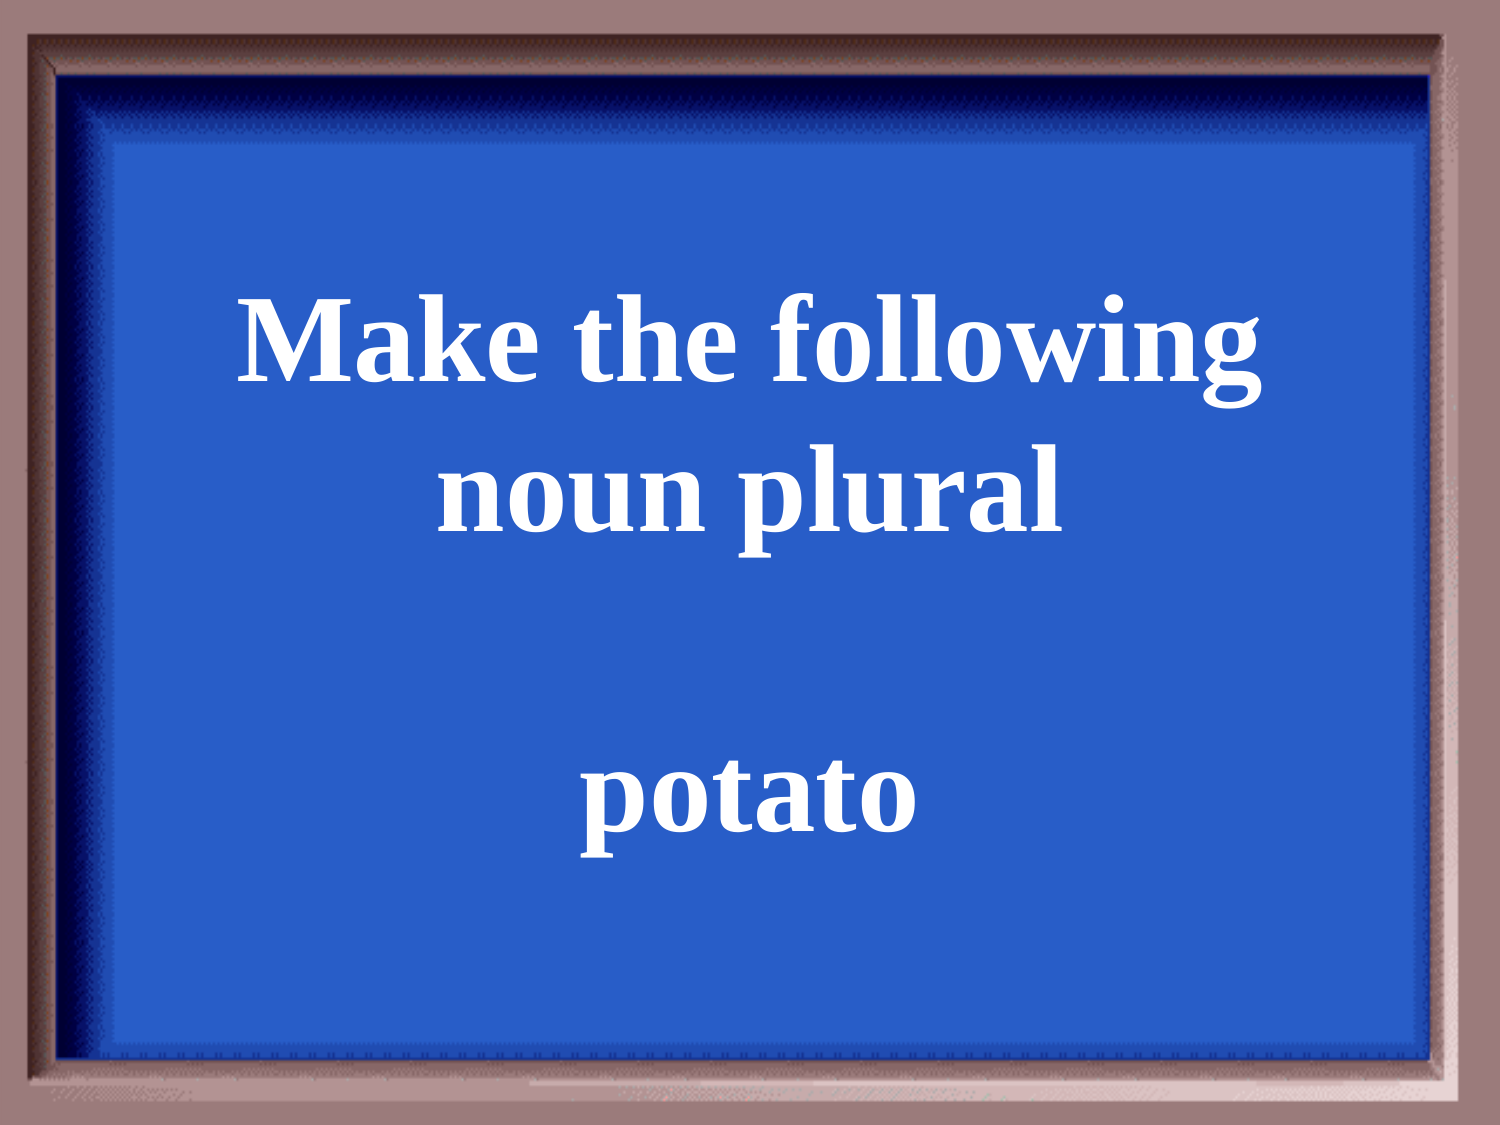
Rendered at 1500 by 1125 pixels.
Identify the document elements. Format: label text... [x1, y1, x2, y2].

picture [0, 0, 1500, 1125]
title Make the following noun plural potato [112, 462, 1388, 650]
